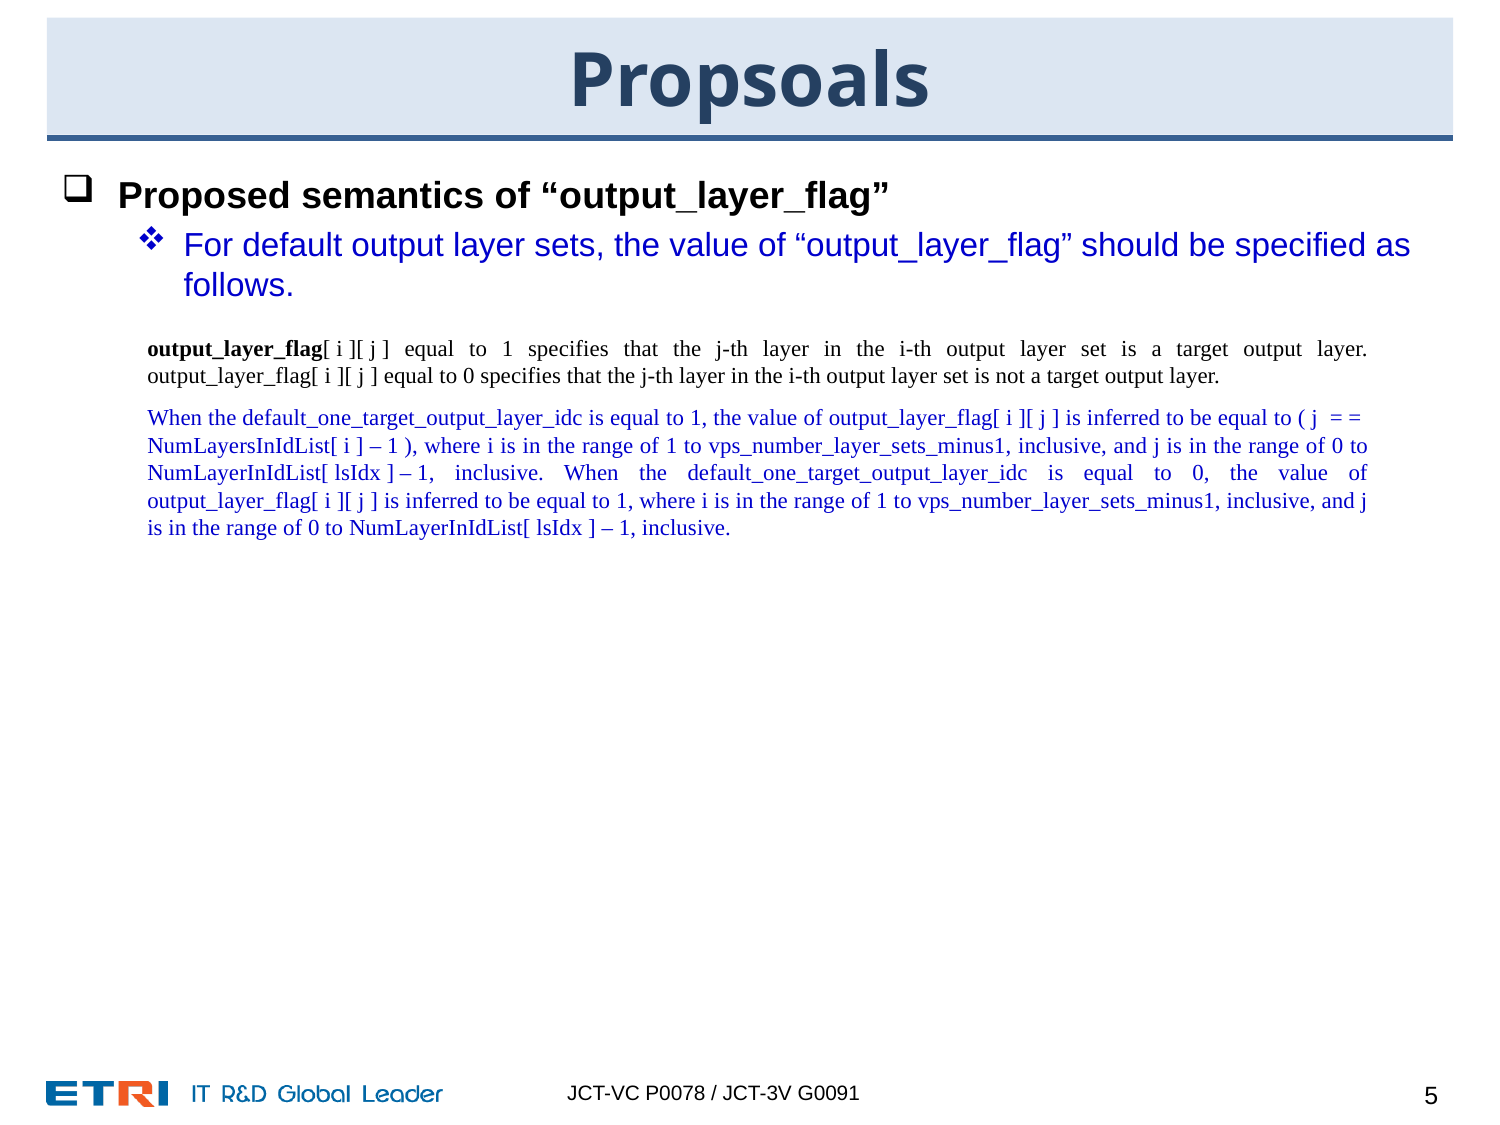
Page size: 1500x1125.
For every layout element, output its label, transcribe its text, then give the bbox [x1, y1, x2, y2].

text_box output_layer_flag[ i ][ j ] equal to 1 specifies that the j-th layer in the i-th output layer set is a target output layer. output_layer_flag[ i ][ j ] equal to 0 specifies that the j-th layer in the i-th output layer set is not a target output layer. When the default_one_target_output_layer_idc is equal to 1, the value of output_layer_flag[ i ][ j ] is inferred to be equal to ( j = = NumLayersInIdList[ i ] – 1 ), where i is in the range of 1 to vps_number_layer_sets_minus1, inclusive, and j is in the range of 0 to NumLayerInIdList[ lsIdx ] – 1, inclusive. When the default_one_target_output_layer_idc is equal to 0, the value of output_layer_flag[ i ][ j ] is inferred to be equal to 1, where i is in the range of 1 to vps_number_layer_sets_minus1, inclusive, and j is in the range of 0 to NumLayerInIdList[ lsIdx ] – 1, inclusive. [132, 326, 1385, 548]
picture [46, 1081, 168, 1107]
slide_number 5 [1160, 1072, 1454, 1121]
list Proposed semantics of “output_layer_flag” For default output layer sets, the value of “output_layer_flag” should be specified as follows. [46, 164, 1454, 1067]
picture [191, 1072, 451, 1120]
title Propsoals [46, 17, 1454, 135]
